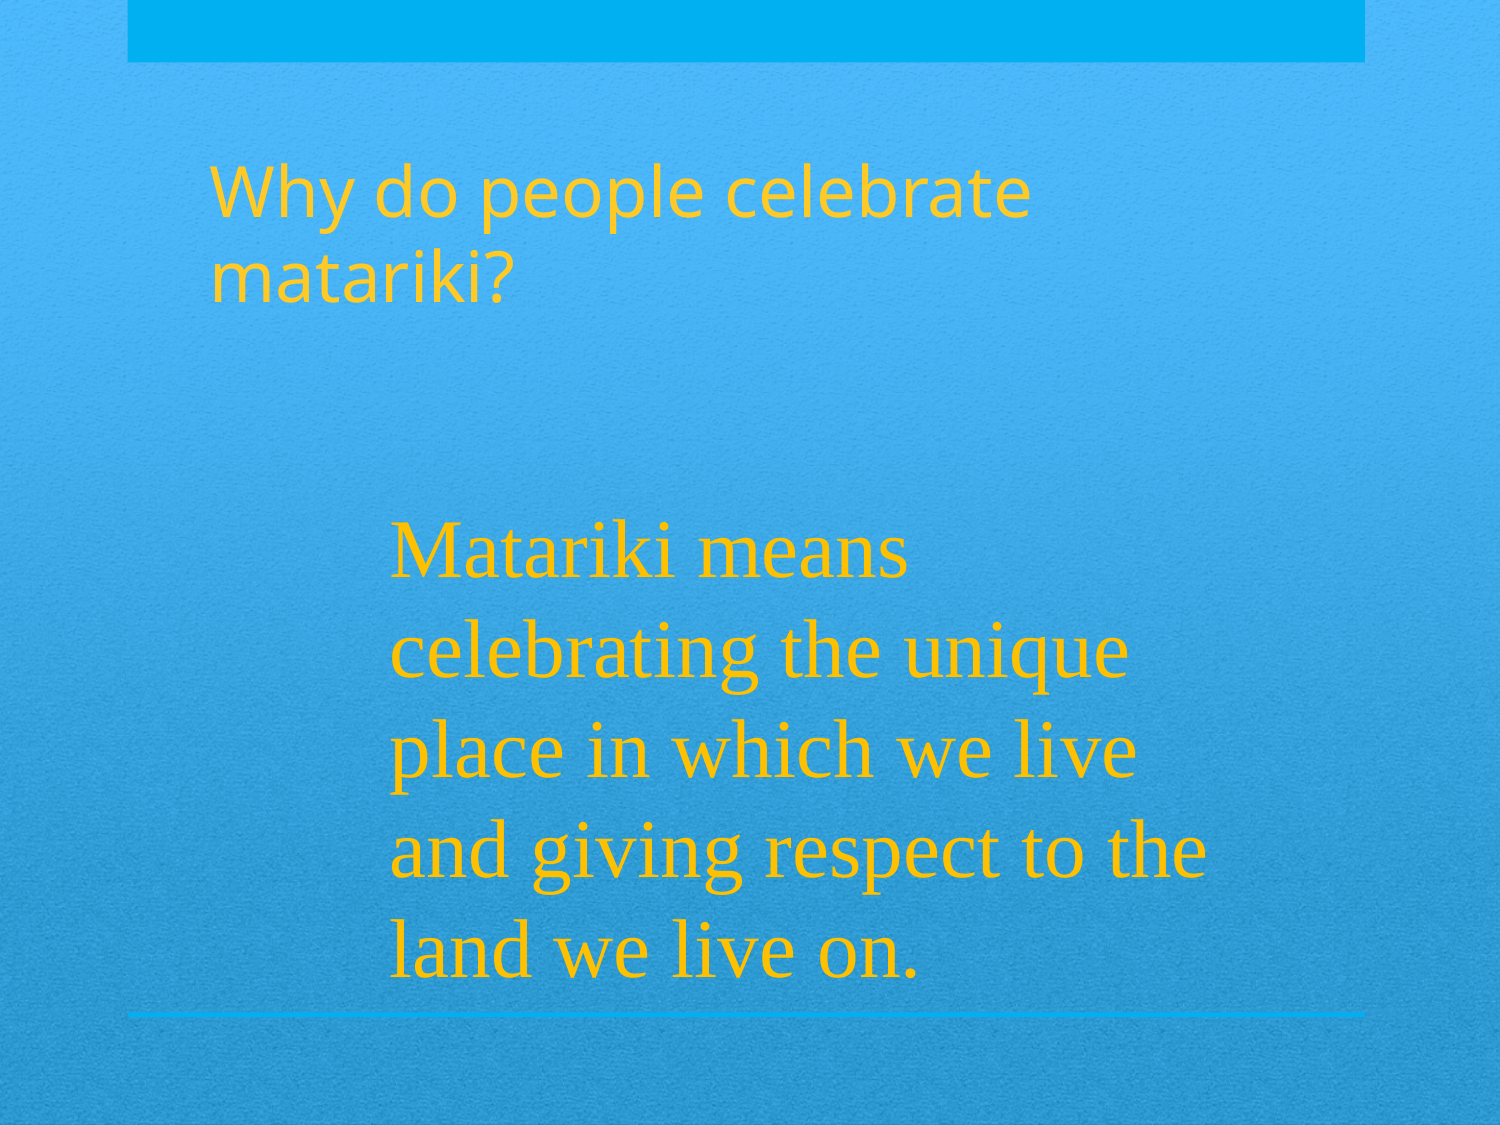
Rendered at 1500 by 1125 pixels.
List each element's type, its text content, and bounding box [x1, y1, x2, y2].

text_box Matariki means celebrating the unique place in which we live and giving respect to the land we live on. [375, 486, 1282, 1002]
title Why do people celebrate matariki? [194, 137, 1264, 325]
